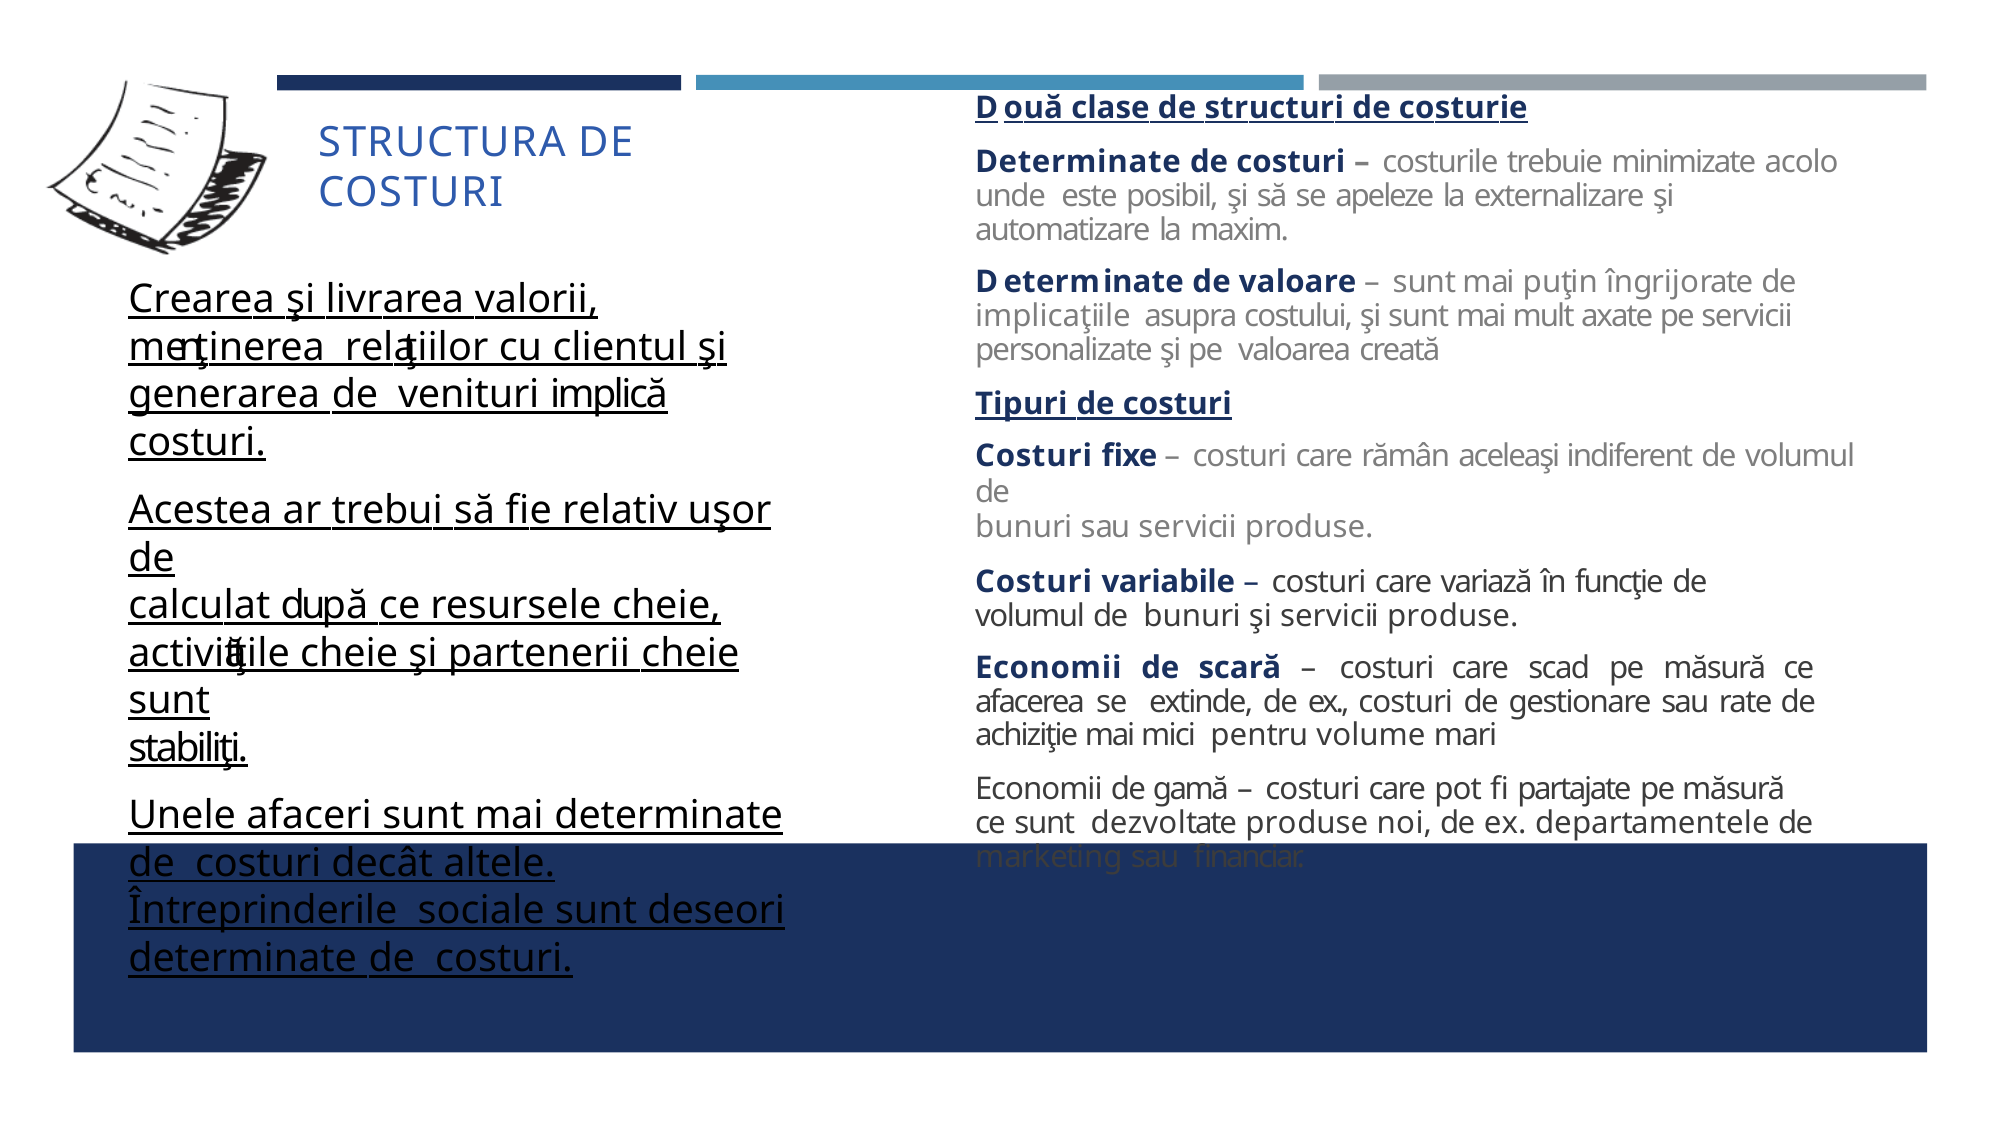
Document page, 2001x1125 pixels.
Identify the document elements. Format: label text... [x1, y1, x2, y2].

text_box Două clase de structuri de costurie Determinate de costuri – costurile trebuie minimizate acolo unde este posibil, şi să se apeleze la externalizare şi automatizare la maxim. Determinate de valoare – sunt mai puţin îngrijorate de implicaţiile asupra costului, şi sunt mai mult axate pe servicii personalizate şi pe valoarea creată Tipuri de costuri Costuri fixe – costuri care rămân aceleaşi indiferent de volumul de bunuri sau servicii produse. Costuri variabile – costuri care variază în funcţie de volumul de bunuri şi servicii produse. Economii de scară – costuri care scad pe măsură ce afacerea se extinde, de ex., costuri de gestionare sau rate de achiziţie mai mici pentru volume mari Economii de gamă – costuri care pot fi partajate pe măsură ce sunt dezvoltate produse noi, de ex. departamentele de marketing sau financiar. [972, 69, 1859, 874]
picture [39, 71, 277, 261]
title STRUCTURA DE COSTURI [316, 112, 804, 270]
list Crearea şi livrarea valorii, menţinerea relaţiilor cu clientul şi generarea de venituri implică costuri. Acestea ar trebui să fie relativ uşor de calculat după ce resursele cheie, activităţile cheie şi partenerii cheie sunt stabiliţi. Unele afaceri sunt mai determinate de costuri decât altele. Întreprinderile sociale sunt deseori determinate de costuri. [126, 270, 819, 980]
